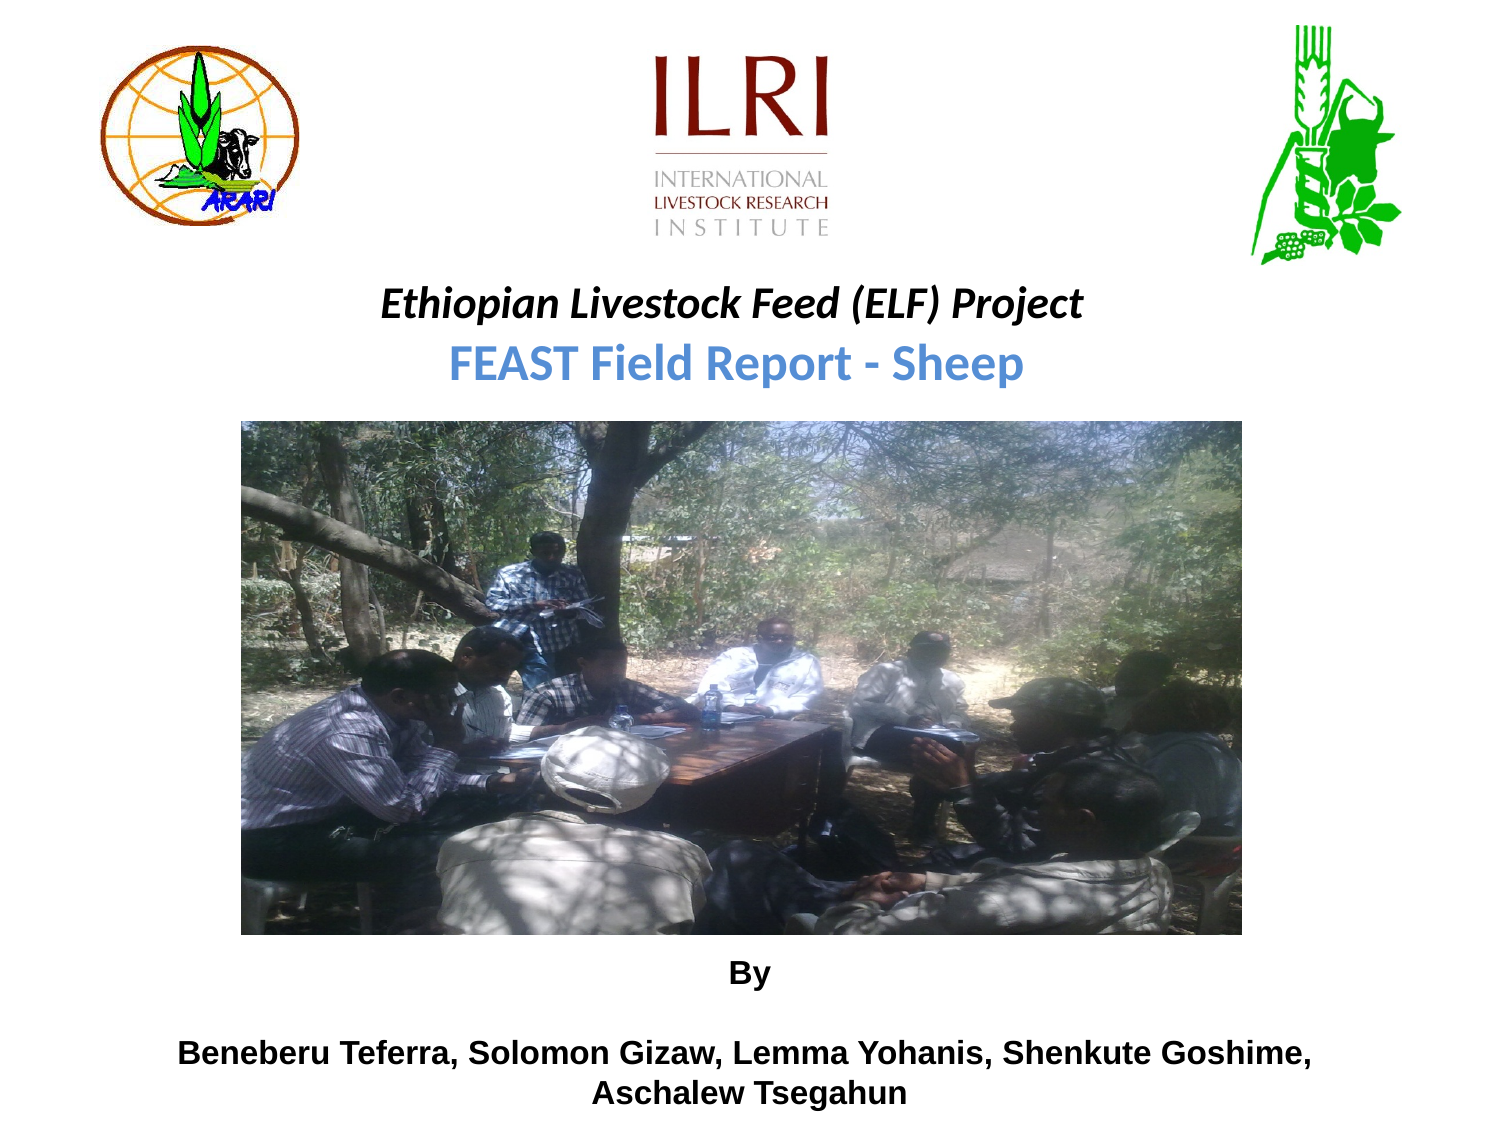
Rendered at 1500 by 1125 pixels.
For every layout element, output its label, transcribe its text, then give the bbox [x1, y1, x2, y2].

picture [1249, 25, 1402, 266]
text_box By Beneberu Teferra, Solomon Gizaw, Lemma Yohanis, Shenkute Goshime, Aschalew Tsegahun [0, 937, 1500, 1125]
picture [241, 421, 1242, 935]
picture [99, 45, 301, 226]
title Ethiopian Livestock Feed (ELF) Project FEAST Field Report - Sheep [87, 265, 1388, 438]
picture [646, 49, 838, 242]
